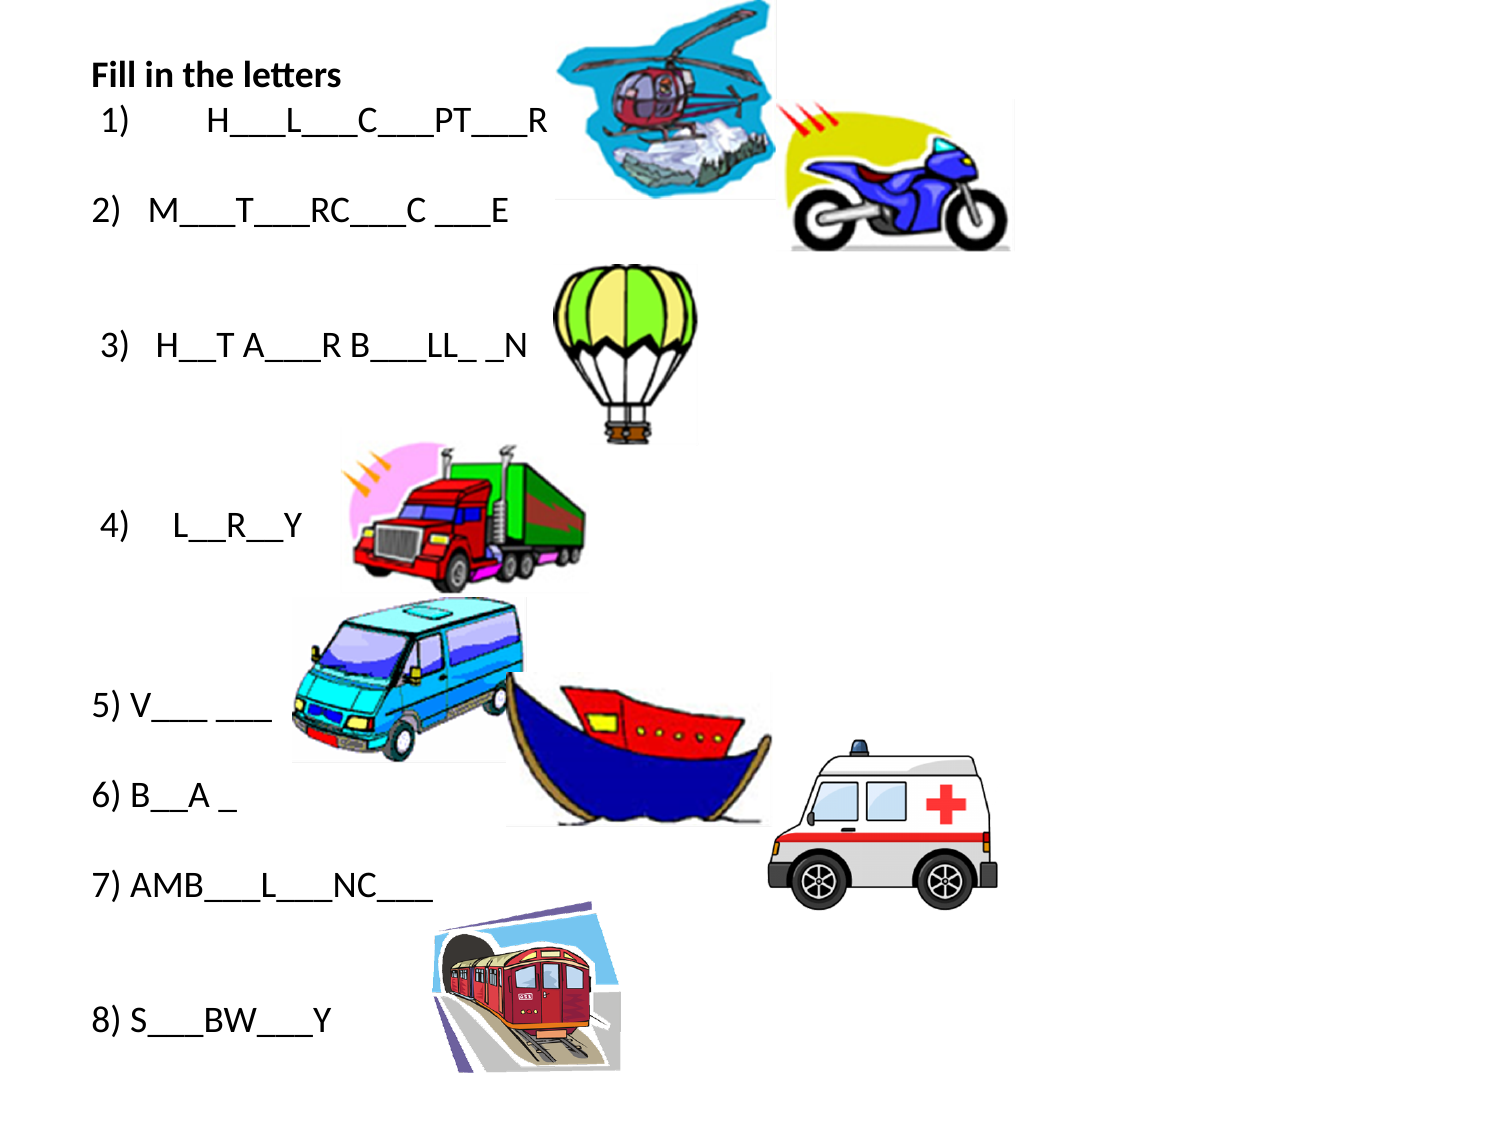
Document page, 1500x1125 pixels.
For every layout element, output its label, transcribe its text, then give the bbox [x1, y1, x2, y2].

picture [431, 899, 622, 1074]
picture [555, 0, 1015, 255]
picture [339, 264, 699, 596]
picture [291, 597, 1010, 918]
text_box Fill in the letters 1) H___L___C___PT___R M___T___RC___C ___E 3) H__T A___R B___LL_ _N 4) L__R__Y 5) V___ ___ 6) B__A _ 7) AMB___L___NC___ 8) S___BW___Y [76, 42, 1341, 1125]
